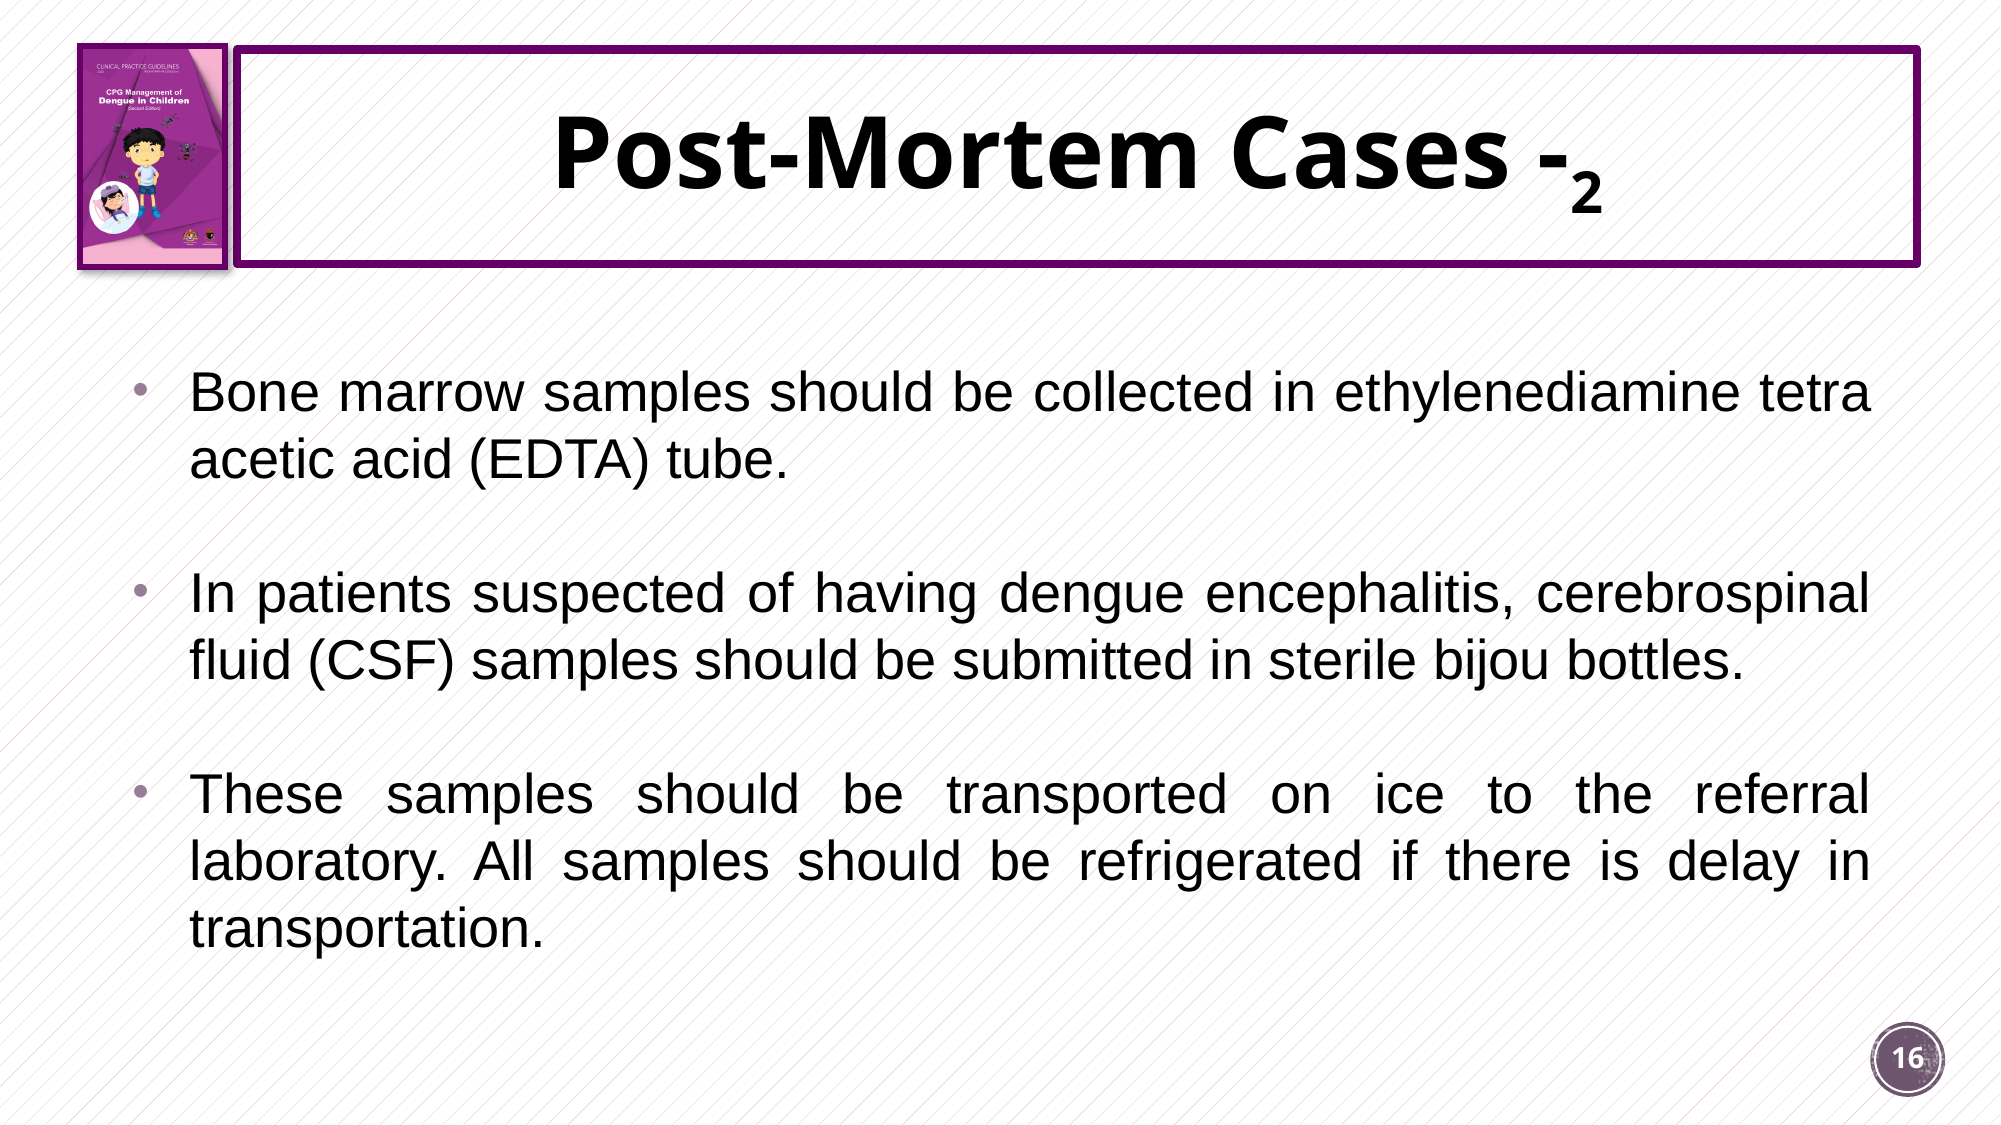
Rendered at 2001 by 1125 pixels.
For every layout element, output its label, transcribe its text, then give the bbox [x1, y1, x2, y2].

slide_number 16 [1855, 1028, 1961, 1089]
picture [83, 49, 222, 264]
text_box Post-Mortem Cases -2 [237, 49, 1918, 264]
list Bone marrow samples should be collected in ethylenediamine tetra acetic acid (EDTA) tube. In patients suspected of having dengue encephalitis, cerebrospinal fluid (CSF) samples should be submitted in sterile bijou bottles. These samples should be transported on ice to the referral laboratory. All samples should be refrigerated if there is delay in transportation. [117, 348, 1888, 1013]
